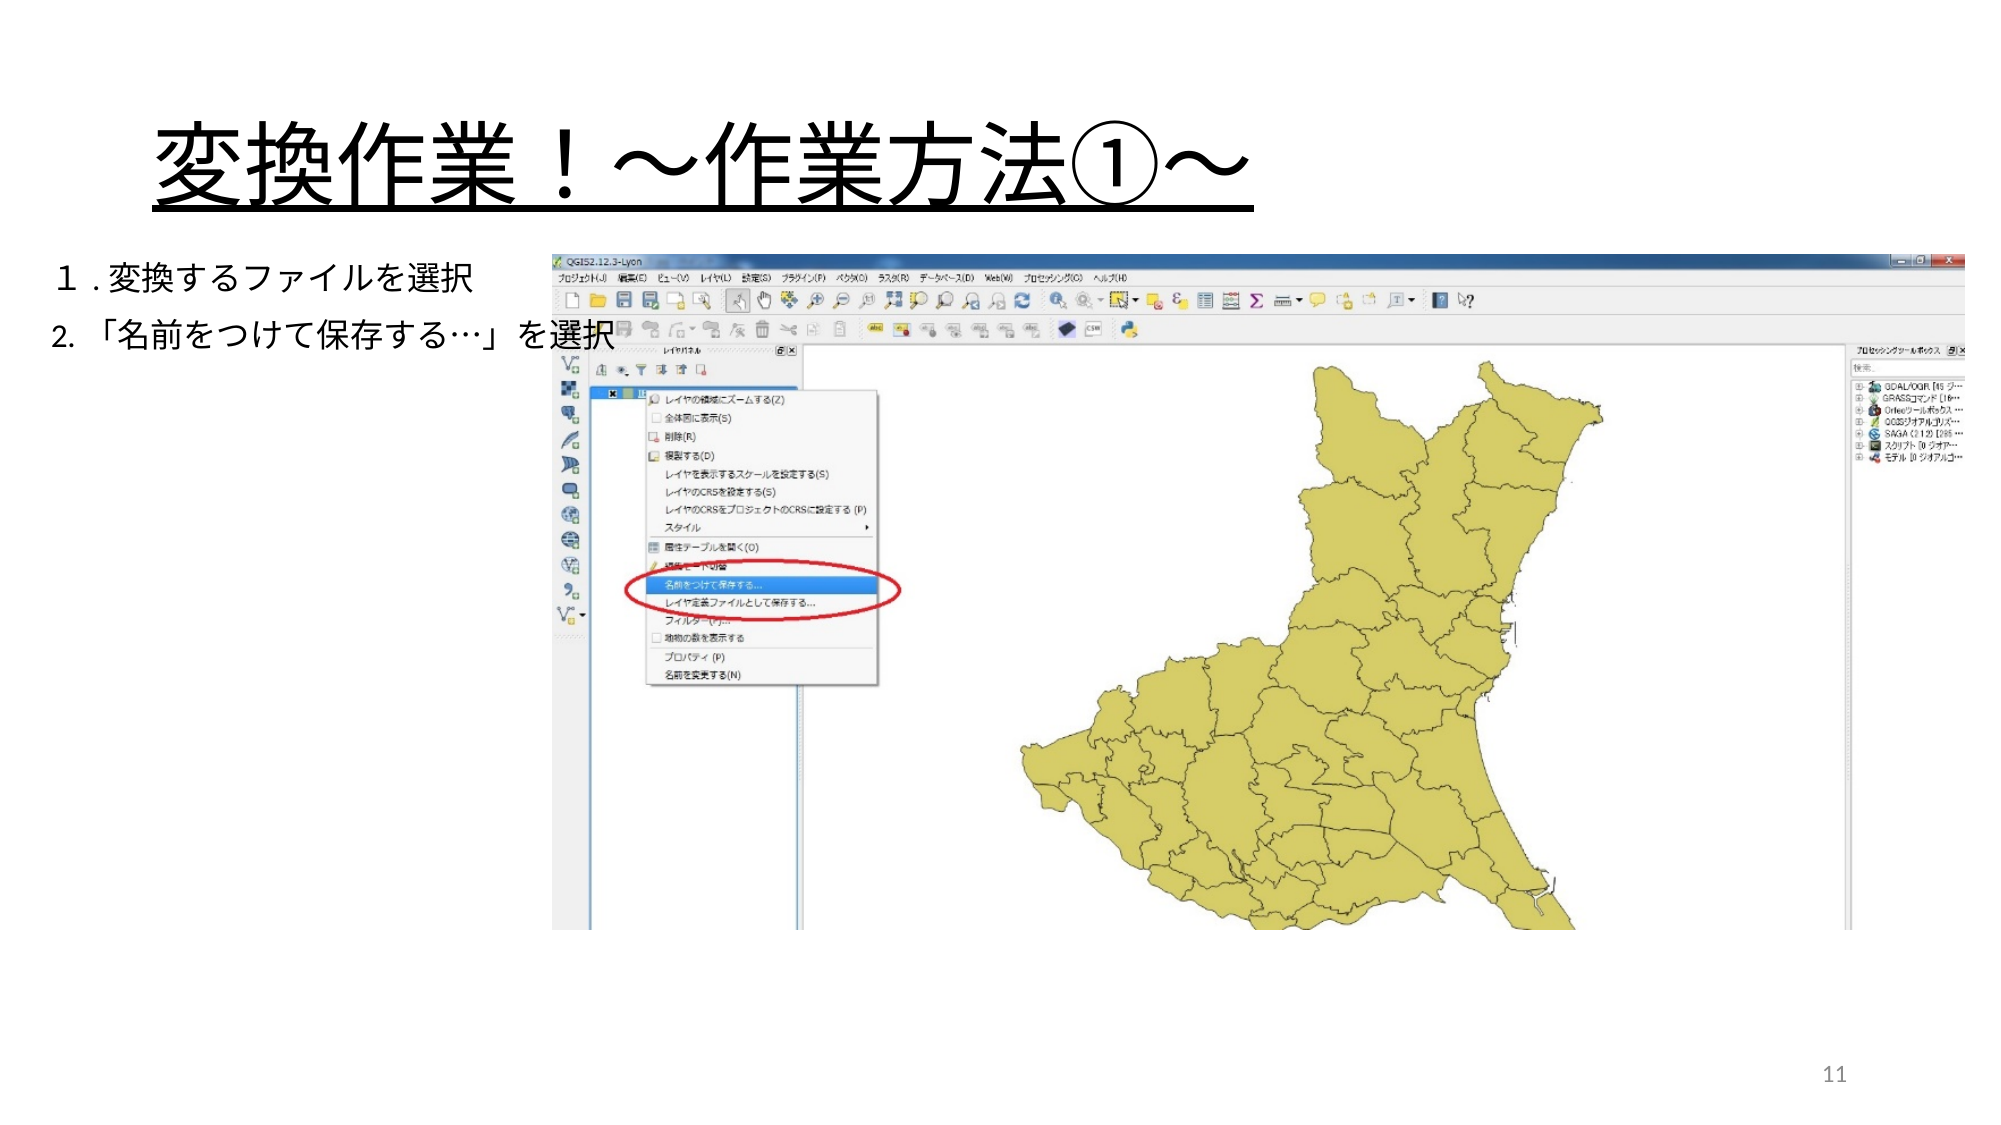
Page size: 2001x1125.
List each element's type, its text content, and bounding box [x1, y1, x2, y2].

list １.変換するファイルを選択 2.「名前をつけて保存する…」を選択 [35, 254, 886, 969]
title 変換作業！～作業方法①～ [137, 59, 1863, 254]
slide_number 11 [1412, 1042, 1863, 1103]
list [552, 254, 1965, 930]
